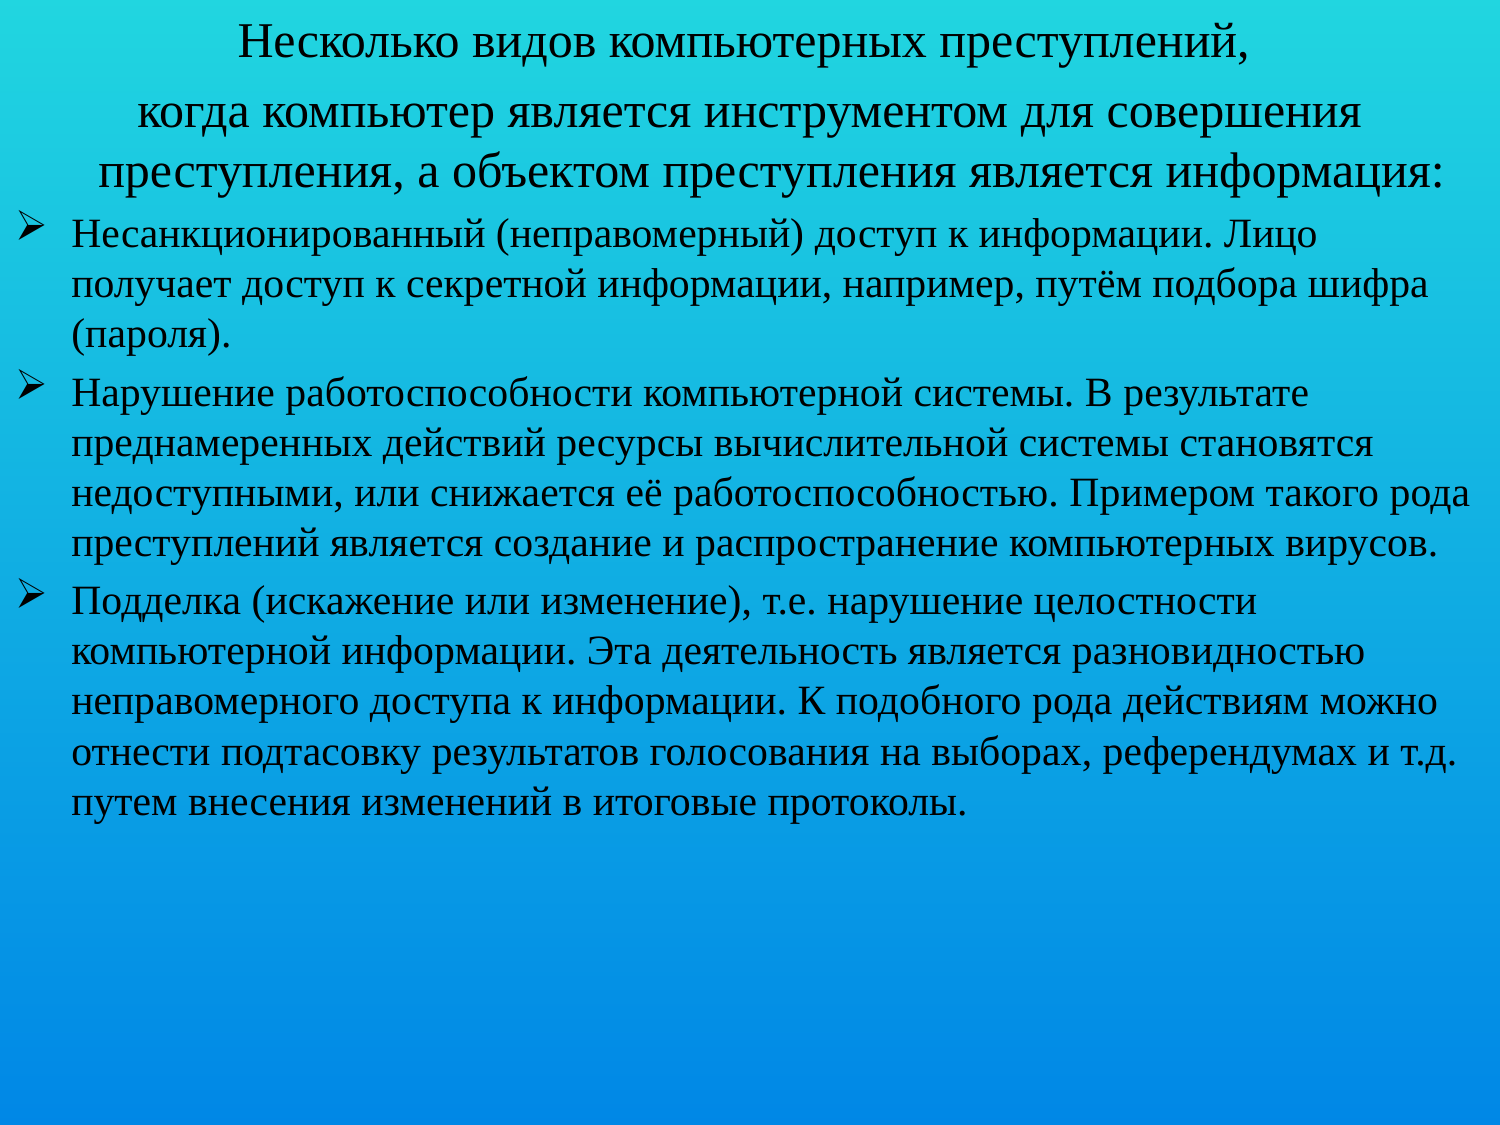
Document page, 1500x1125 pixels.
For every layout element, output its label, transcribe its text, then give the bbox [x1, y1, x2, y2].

list Несколько видов компьютерных преступлений, когда компьютер является инструментом для совершения преступления, а объектом преступления является информация: Несанкционированный (неправомерный) доступ к информации. Лицо получает доступ к секретной информации, например, путём подбора шифра (пароля). Нарушение работоспособности компьютерной системы. В результате преднамеренных действий ресурсы вычислительной системы становятся недоступными, или снижается её работоспособностью. Примером такого рода преступлений является создание и распространение компьютерных вирусов. Подделка (искажение или изменение), т.е. нарушение целостности компьютерной информации. Эта деятельность является разновидностью неправомерного доступа к информации. К подобного рода действиям можно отнести подтасовку результатов голосования на выборах, референдумах и т.д. путем внесения изменений в итоговые протоколы. [0, 0, 1500, 1125]
